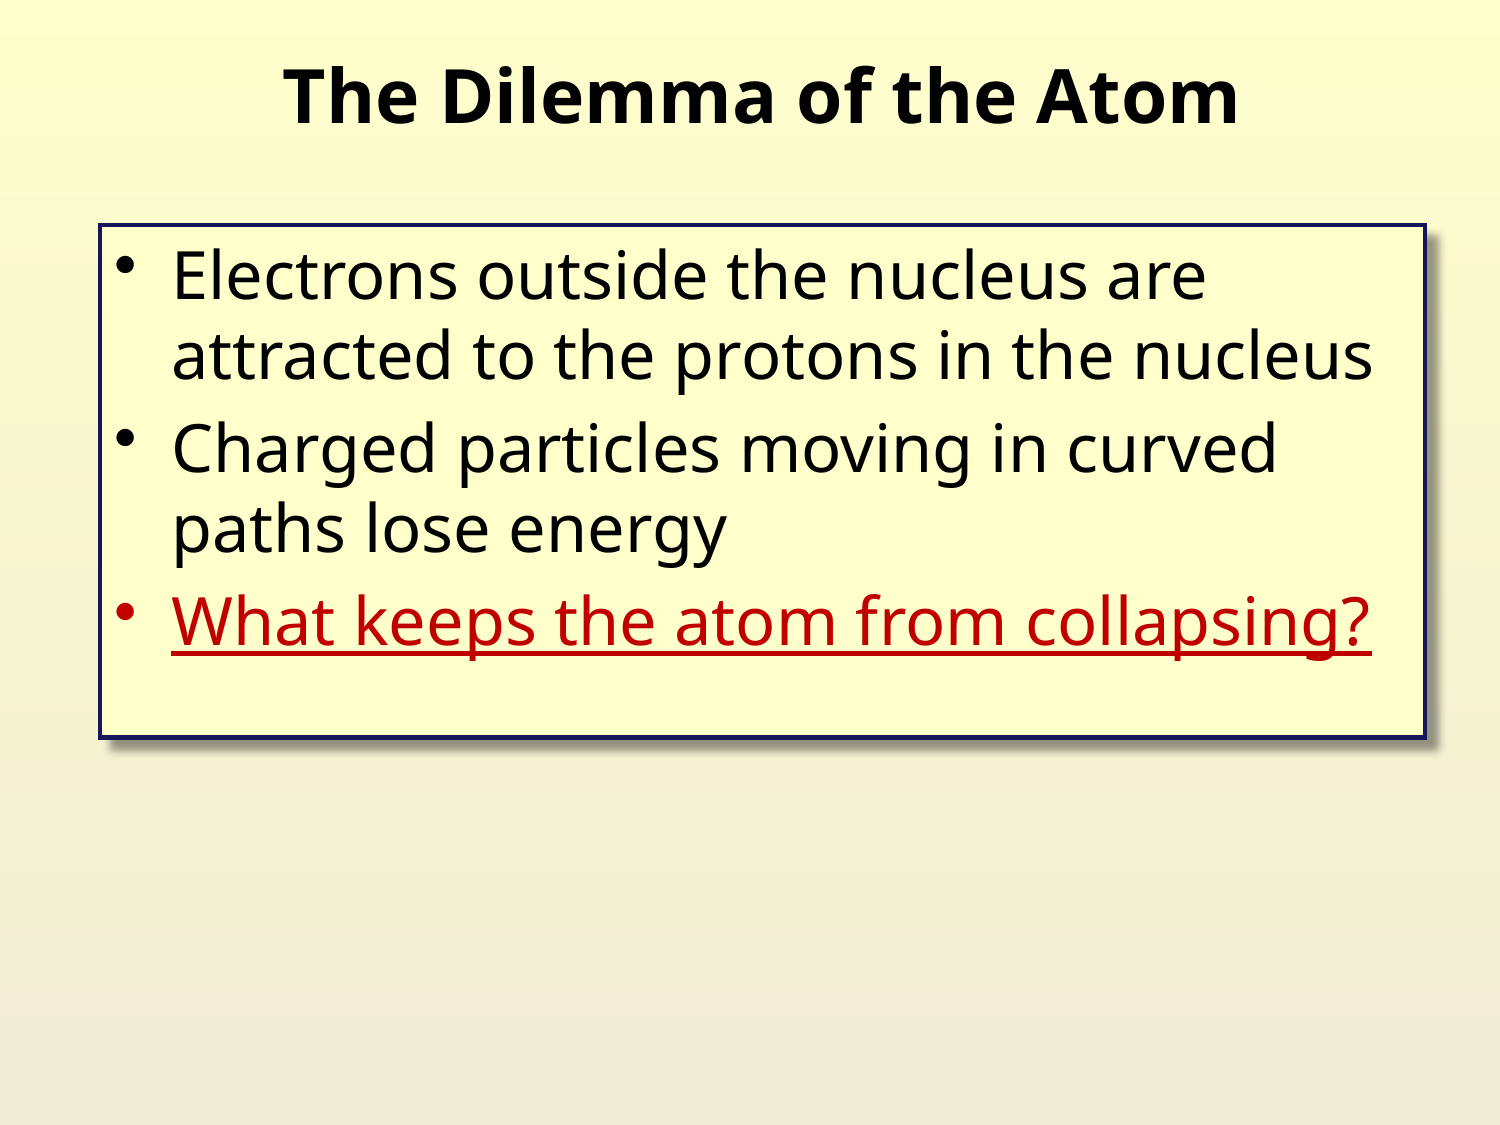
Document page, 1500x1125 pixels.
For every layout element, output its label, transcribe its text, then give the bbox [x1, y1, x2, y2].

list Electrons outside the nucleus are attracted to the protons in the nucleus Charged particles moving in curved paths lose energy What keeps the atom from collapsing? [99, 224, 1426, 738]
title The Dilemma of the Atom [124, 0, 1401, 188]
